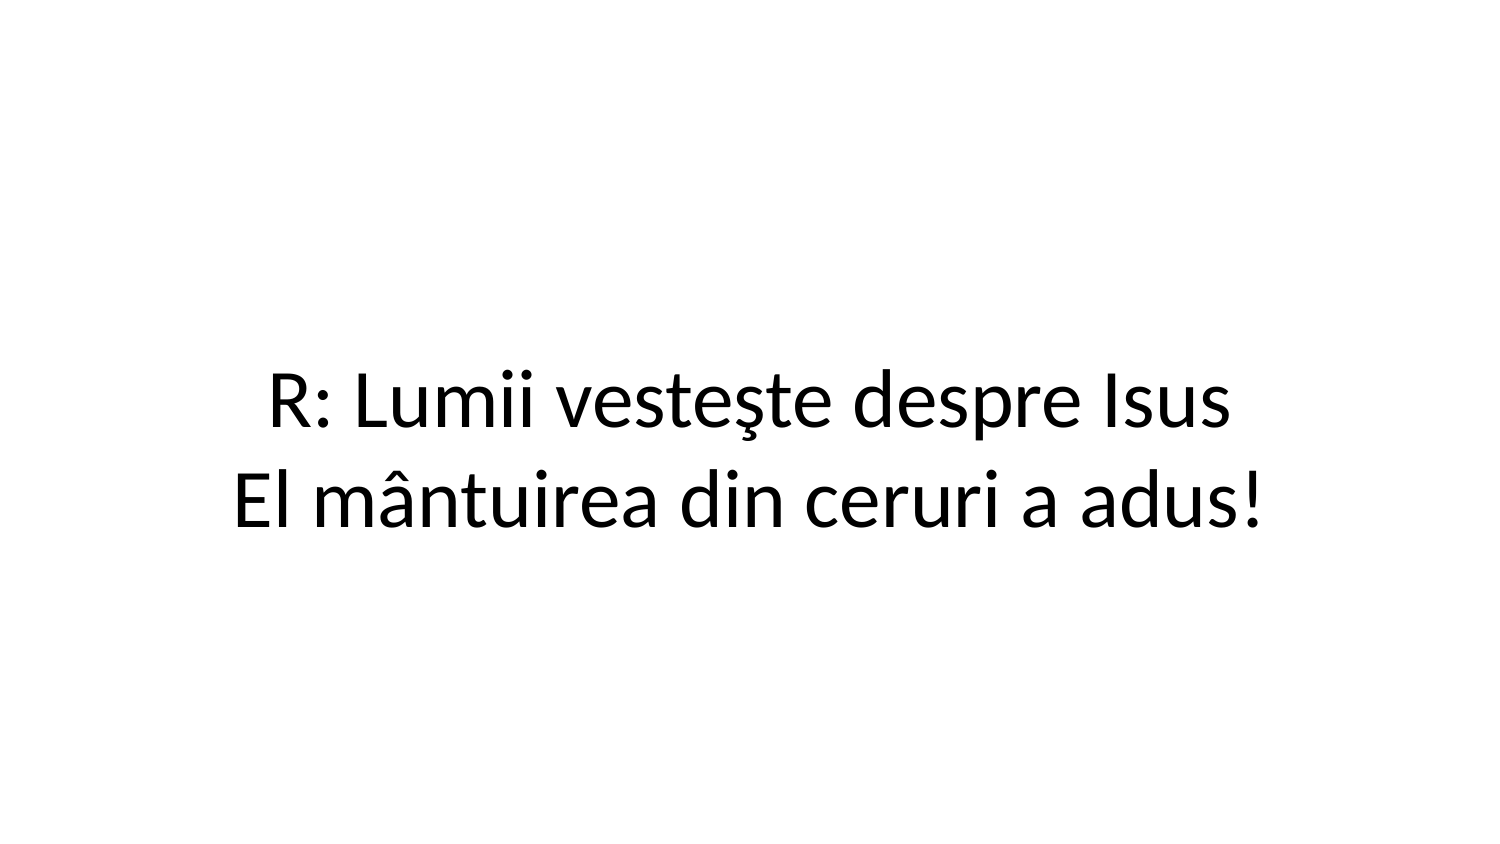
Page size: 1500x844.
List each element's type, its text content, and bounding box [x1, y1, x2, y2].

text_box R: Lumii vesteşte despre Isus El mântuirea din ceruri a adus! [217, 292, 1282, 552]
